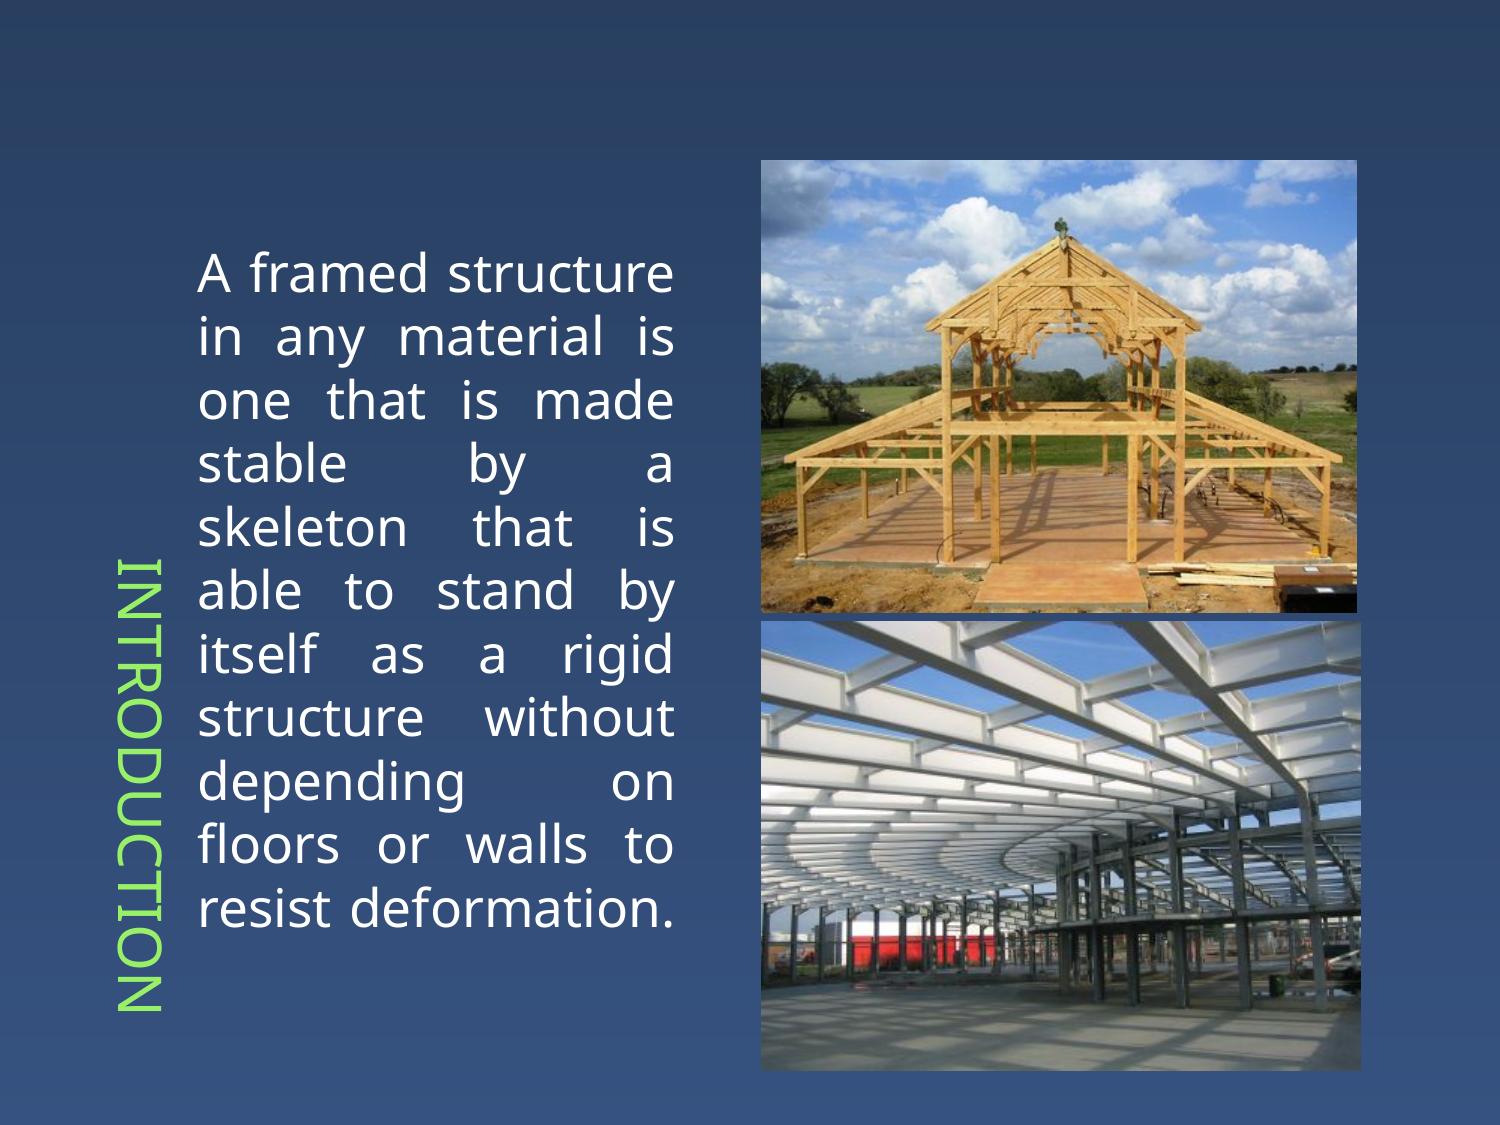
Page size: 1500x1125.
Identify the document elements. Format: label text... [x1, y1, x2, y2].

title Introduction [36, 60, 186, 1036]
list A framed structure in any material is one that is made stable by a skeleton that is able to stand by itself as a rigid structure without depending on floors or walls to resist deformation. [183, 231, 691, 973]
picture [761, 160, 1357, 614]
picture [761, 621, 1361, 1071]
